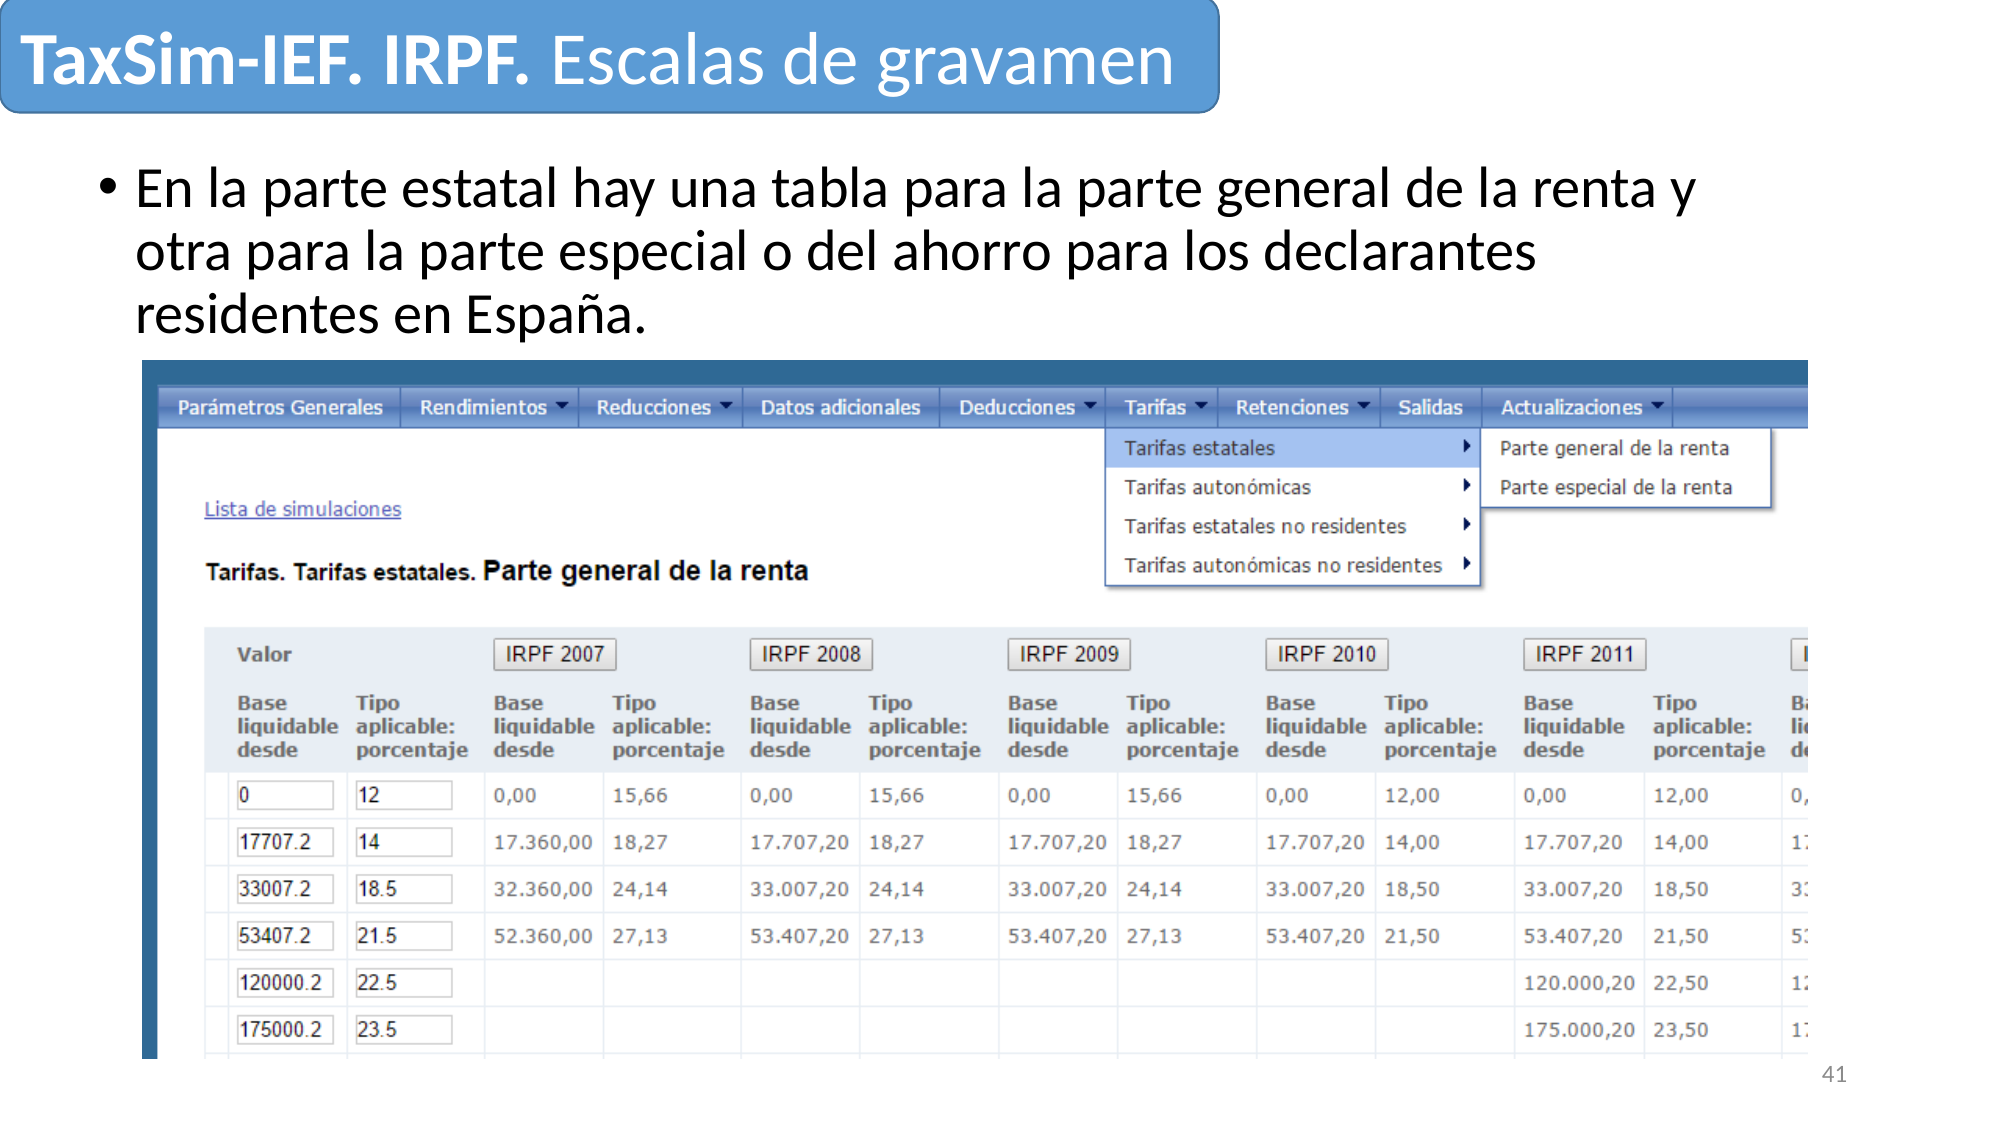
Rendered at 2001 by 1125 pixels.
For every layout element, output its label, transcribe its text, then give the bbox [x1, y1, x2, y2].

slide_number 41 [1412, 1042, 1863, 1103]
list En la parte estatal hay una tabla para la parte general de la renta y otra para la parte especial o del ahorro para los declarantes residentes en España. [82, 150, 1808, 864]
picture [142, 360, 1808, 1059]
text_box TaxSim-IEF. IRPF. Escalas de gravamen [0, 0, 1220, 114]
